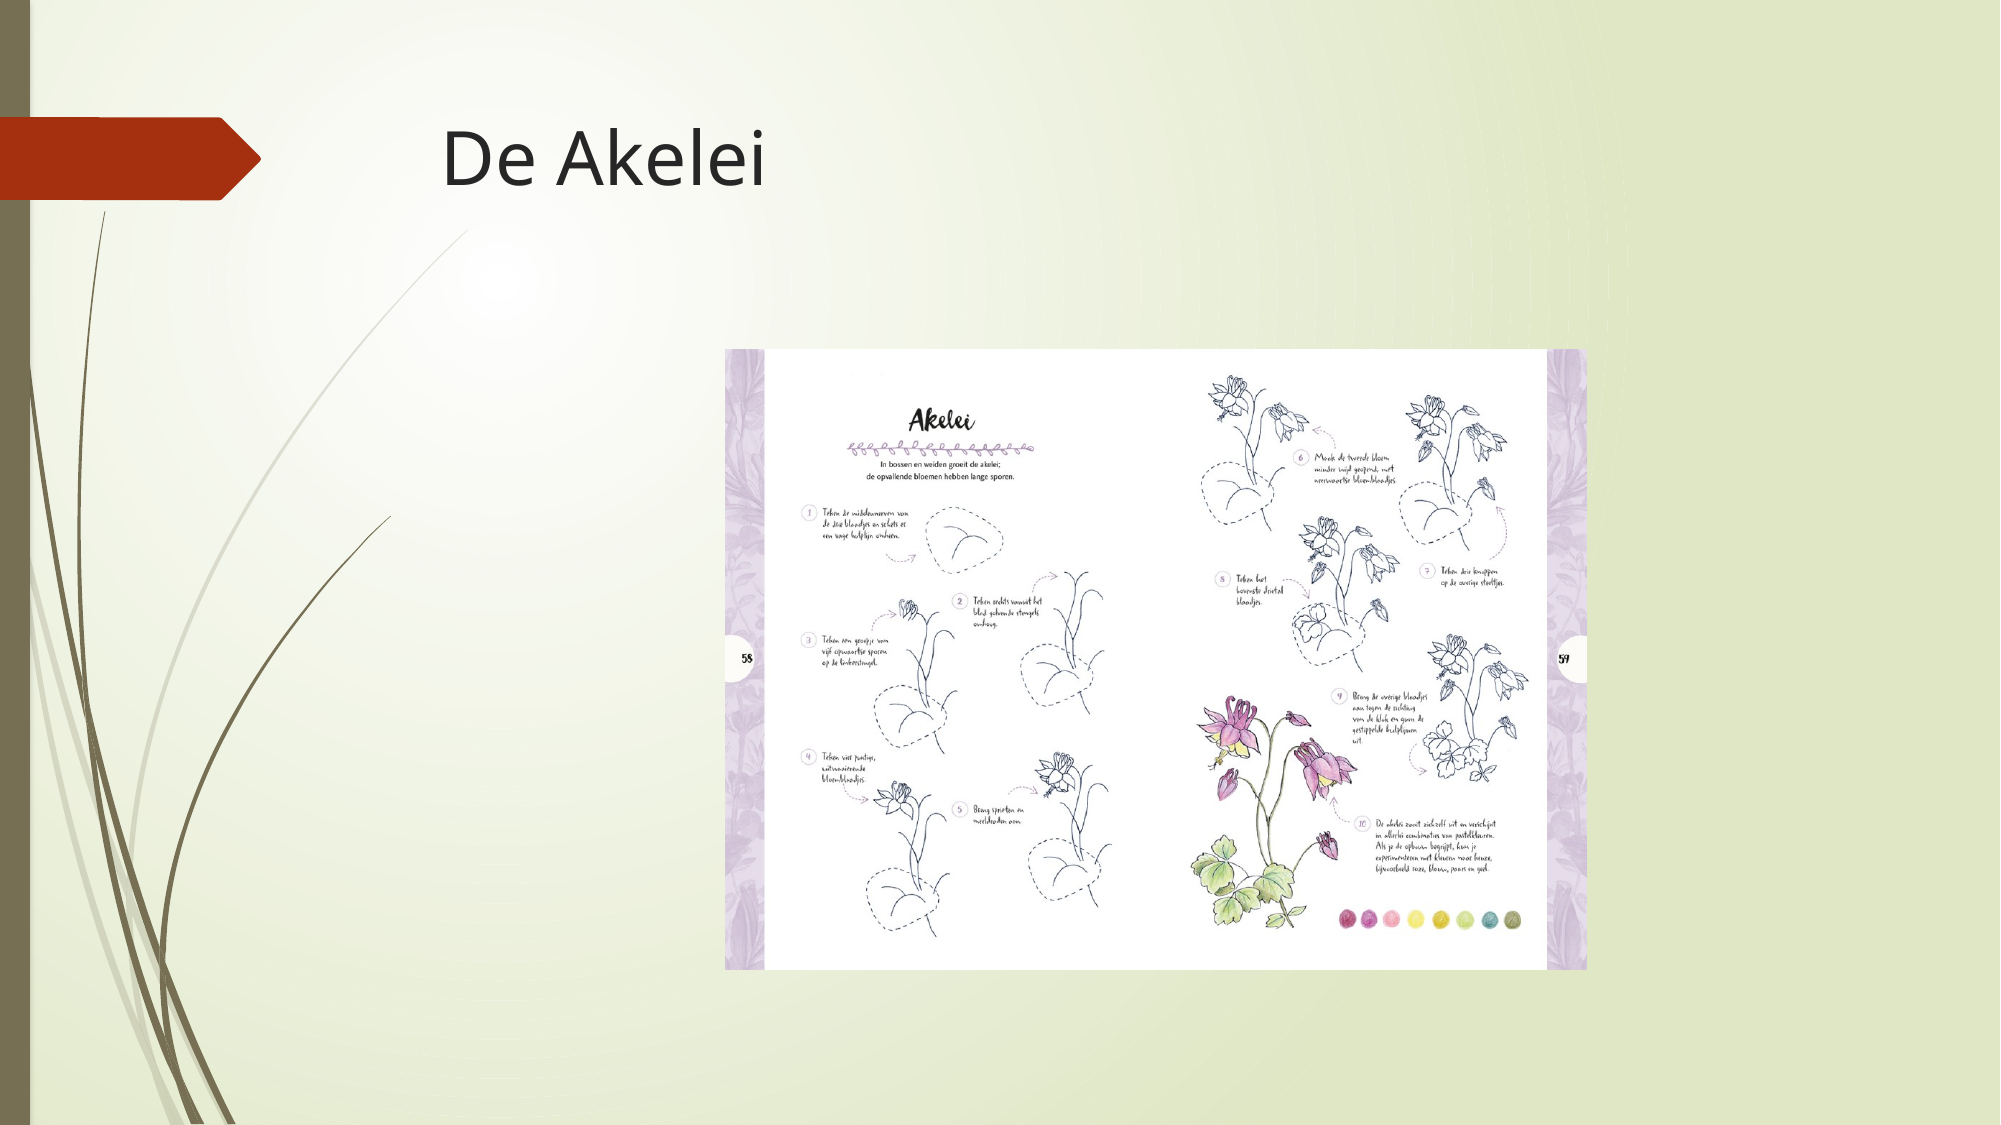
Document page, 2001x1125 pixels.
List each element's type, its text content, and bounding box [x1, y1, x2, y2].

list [725, 349, 1587, 971]
title De Akelei [425, 102, 1888, 313]
